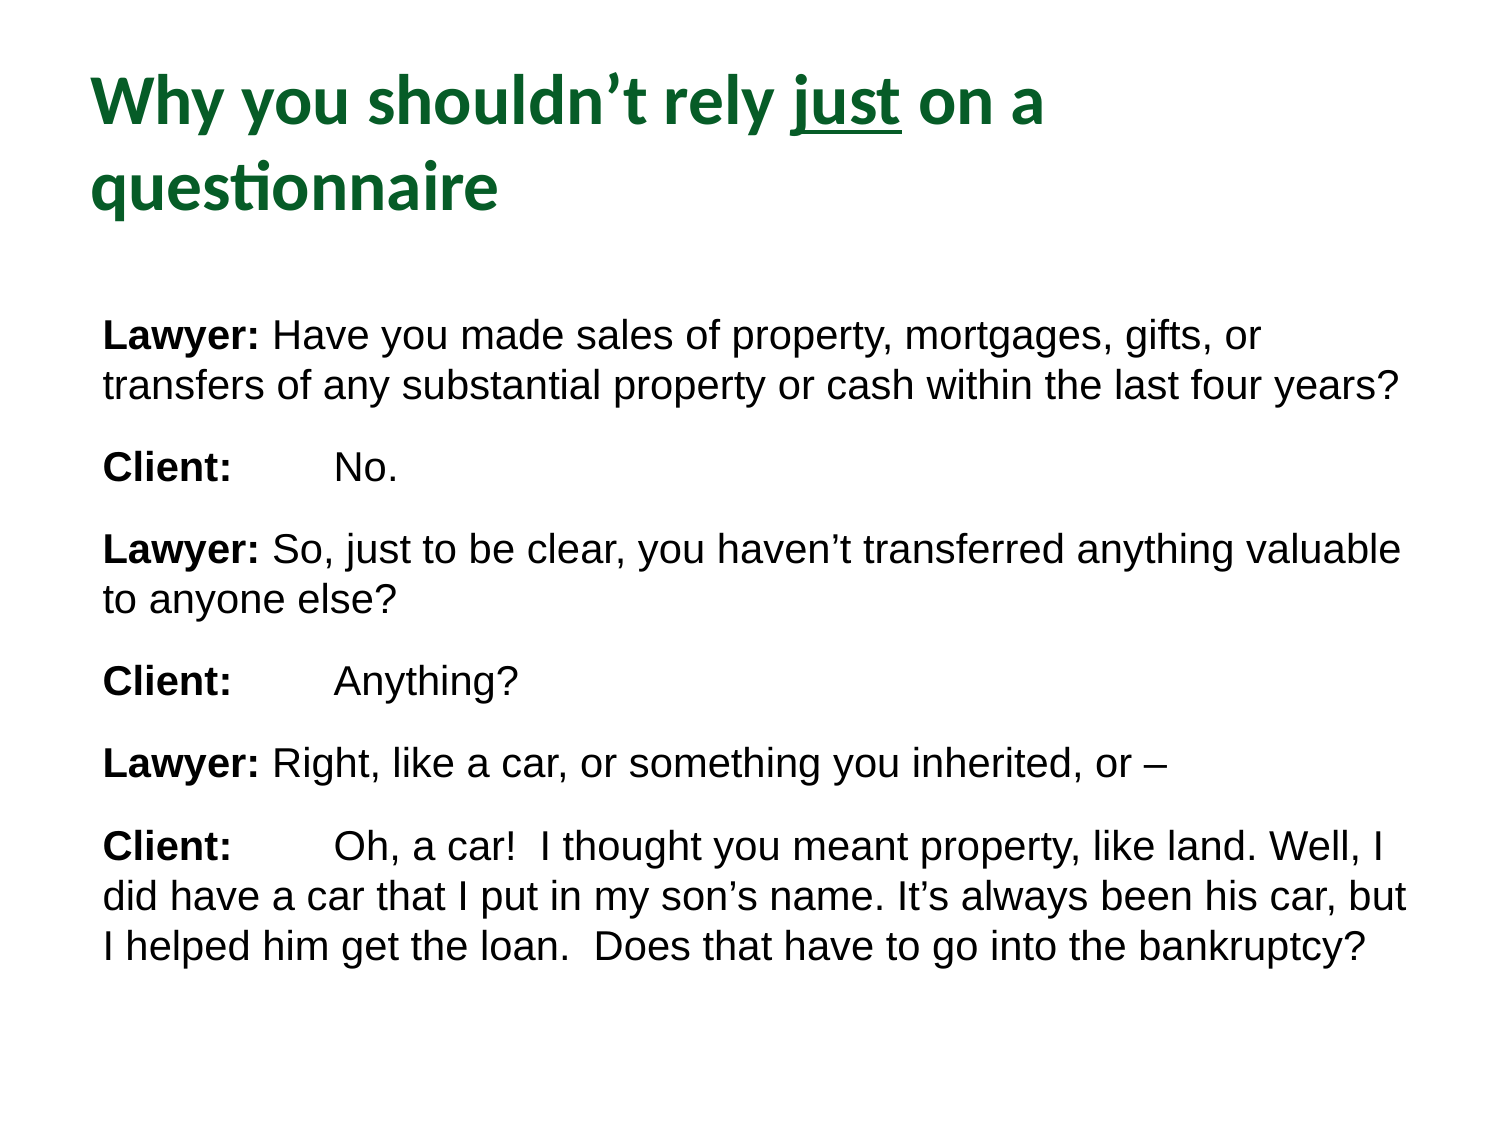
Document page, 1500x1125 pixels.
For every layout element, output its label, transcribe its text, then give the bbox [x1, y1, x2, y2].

list Lawyer: Have you made sales of property, mortgages, gifts, or transfers of any substantial property or cash within the last four years? Client: No. Lawyer: So, just to be clear, you haven’t transferred anything valuable to anyone else? Client: Anything? Lawyer: Right, like a car, or something you inherited, or – Client: Oh, a car! I thought you meant property, like land. Well, I did have a car that I put in my son’s name. It’s always been his car, but I helped him get the loan. Does that have to go into the bankruptcy? [87, 299, 1425, 1063]
title Why you shouldn’t rely just on a questionnaire [75, 45, 1425, 233]
